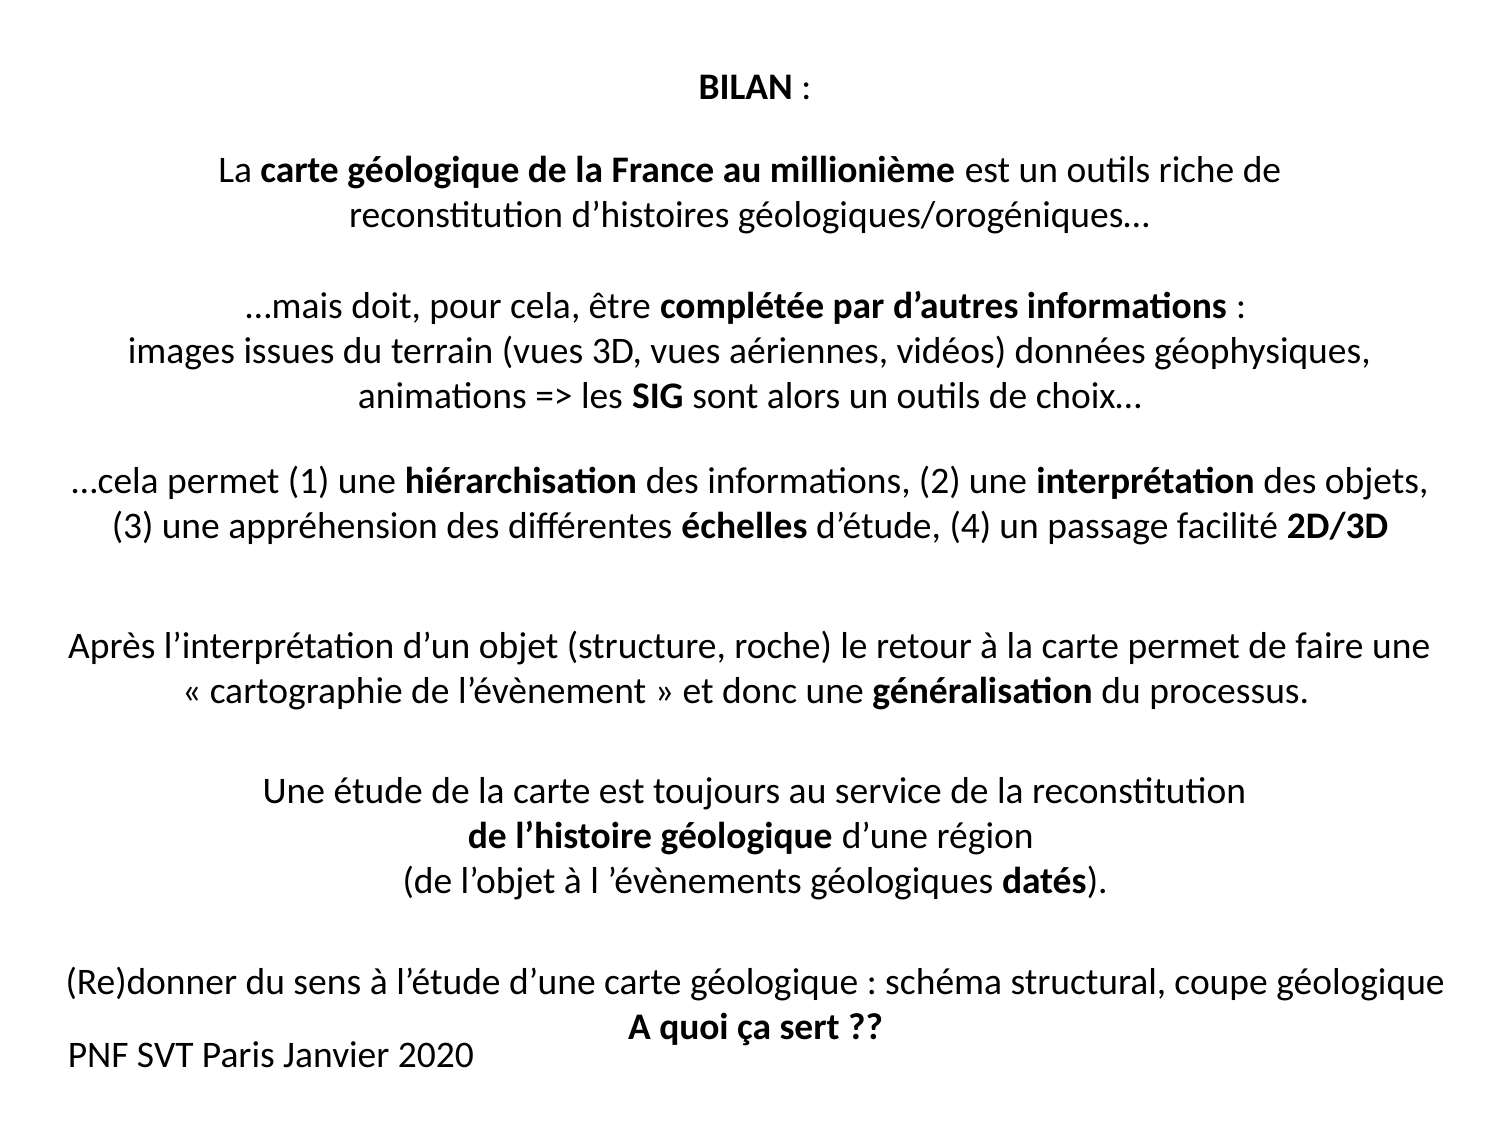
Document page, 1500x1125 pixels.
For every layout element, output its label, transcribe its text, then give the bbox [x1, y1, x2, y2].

text_box Après l’interprétation d’un objet (structure, roche) le retour à la carte permet de faire une « cartographie de l’évènement » et donc une généralisation du processus. [35, 613, 1465, 719]
text_box PNF SVT Paris Janvier 2020 [53, 1023, 538, 1083]
text_box La carte géologique de la France au millionième est un outils riche de reconstitution d’histoires géologiques/orogéniques… [194, 137, 1306, 243]
text_box …cela permet (1) une hiérarchisation des informations, (2) une interprétation des objets, (3) une appréhension des différentes échelles d’étude, (4) un passage facilité 2D/3D [35, 448, 1465, 554]
text_box …mais doit, pour cela, être complétée par d’autres informations : images issues du terrain (vues 3D, vues aériennes, vidéos) données géophysiques, animations => les SIG sont alors un outils de choix… [106, 273, 1394, 424]
text_box (Re)donner du sens à l’étude d’une carte géologique : schéma structural, coupe géologique A quoi ça sert ?? [41, 949, 1471, 1054]
text_box Une étude de la carte est toujours au service de la reconstitution de l’histoire géologique d’une région (de l’objet à l ’évènements géologiques datés). [228, 758, 1282, 909]
text_box BILAN : [199, 54, 1311, 115]
